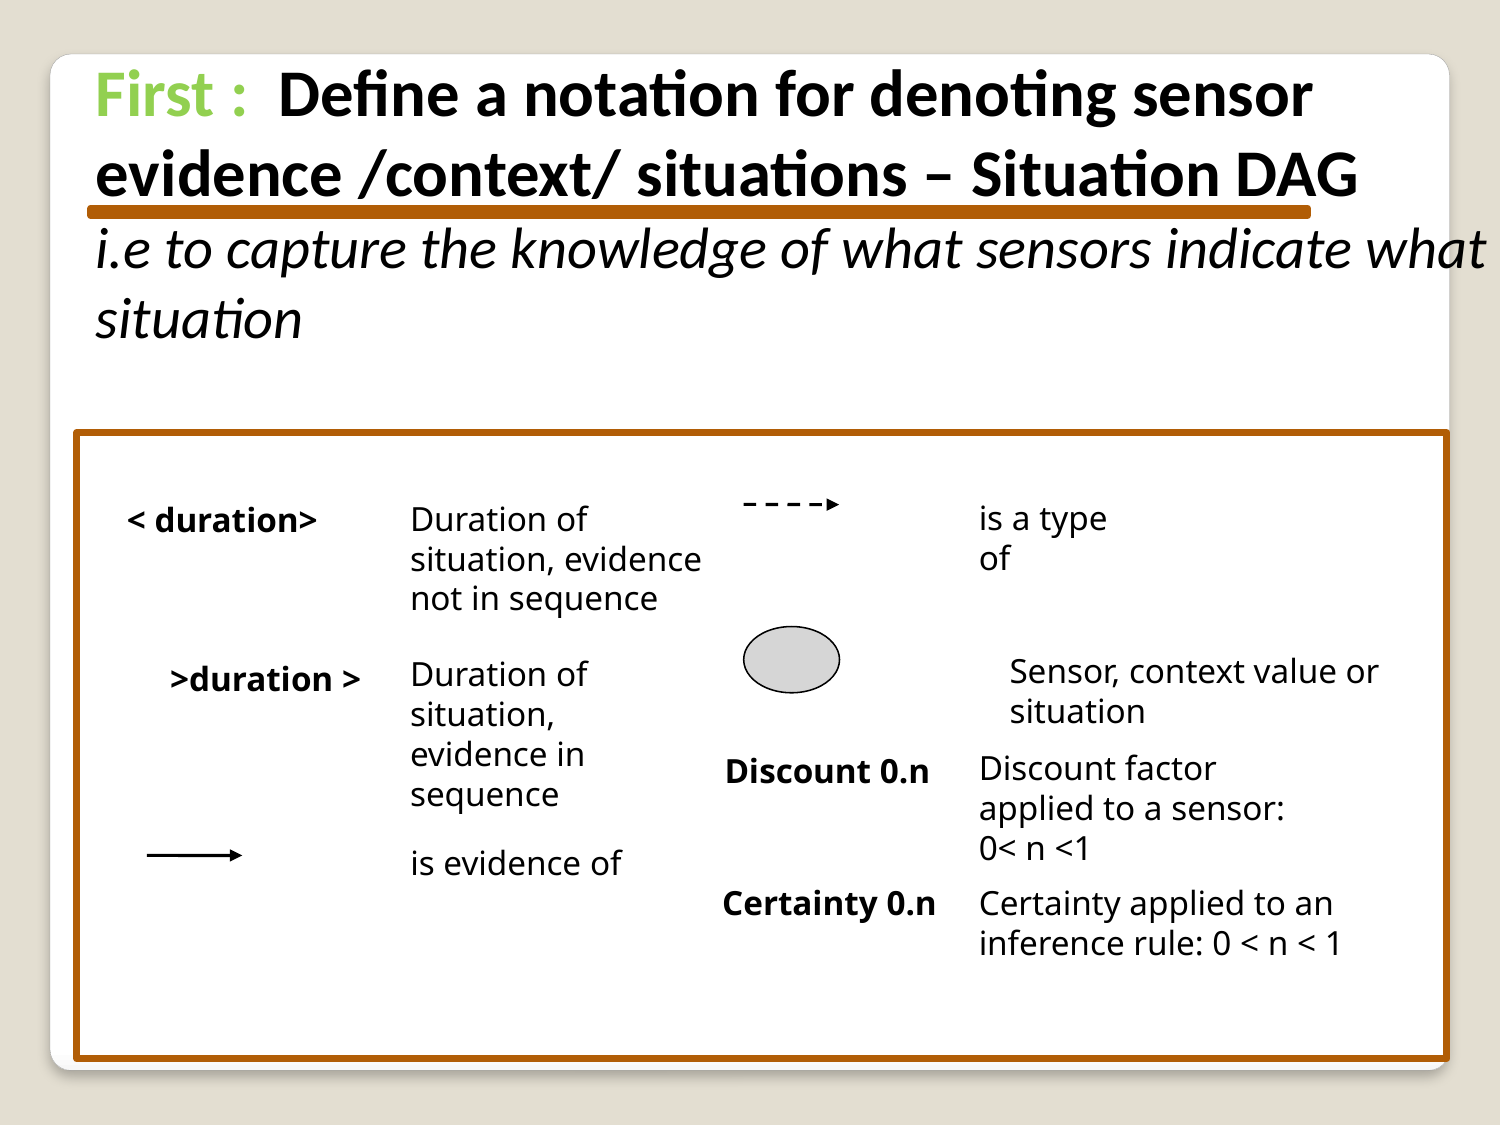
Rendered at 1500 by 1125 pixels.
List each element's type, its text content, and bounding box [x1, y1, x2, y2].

text_box [87, 205, 1311, 219]
text_box [73, 429, 1450, 1062]
text_box First : Define a notation for denoting sensor evidence /context/ situations – Situation DAG i.e to capture the knowledge of what sensors indicate what situation [81, 42, 1500, 358]
